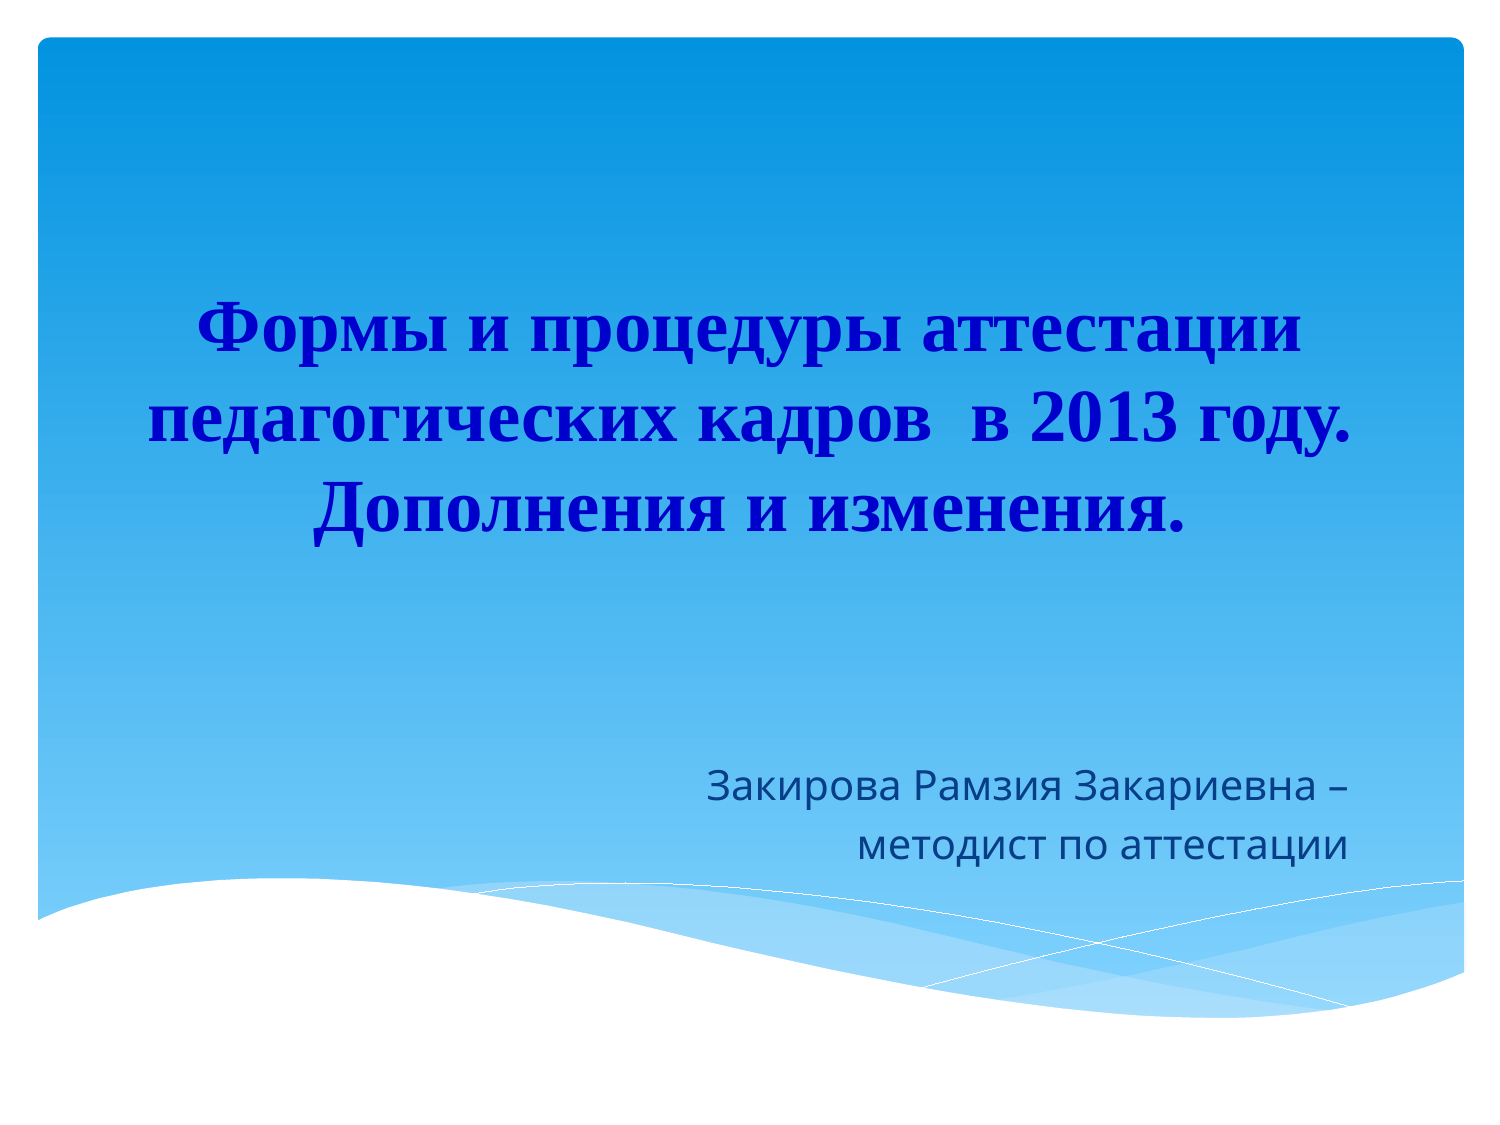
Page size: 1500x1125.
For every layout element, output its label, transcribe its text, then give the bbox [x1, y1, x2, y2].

subtitle Закирова Рамзия Закариевна – методист по аттестации [419, 751, 1365, 1012]
title Формы и процедуры аттестации педагогических кадров в 2013 году. Дополнения и изменения. [112, 262, 1388, 555]
